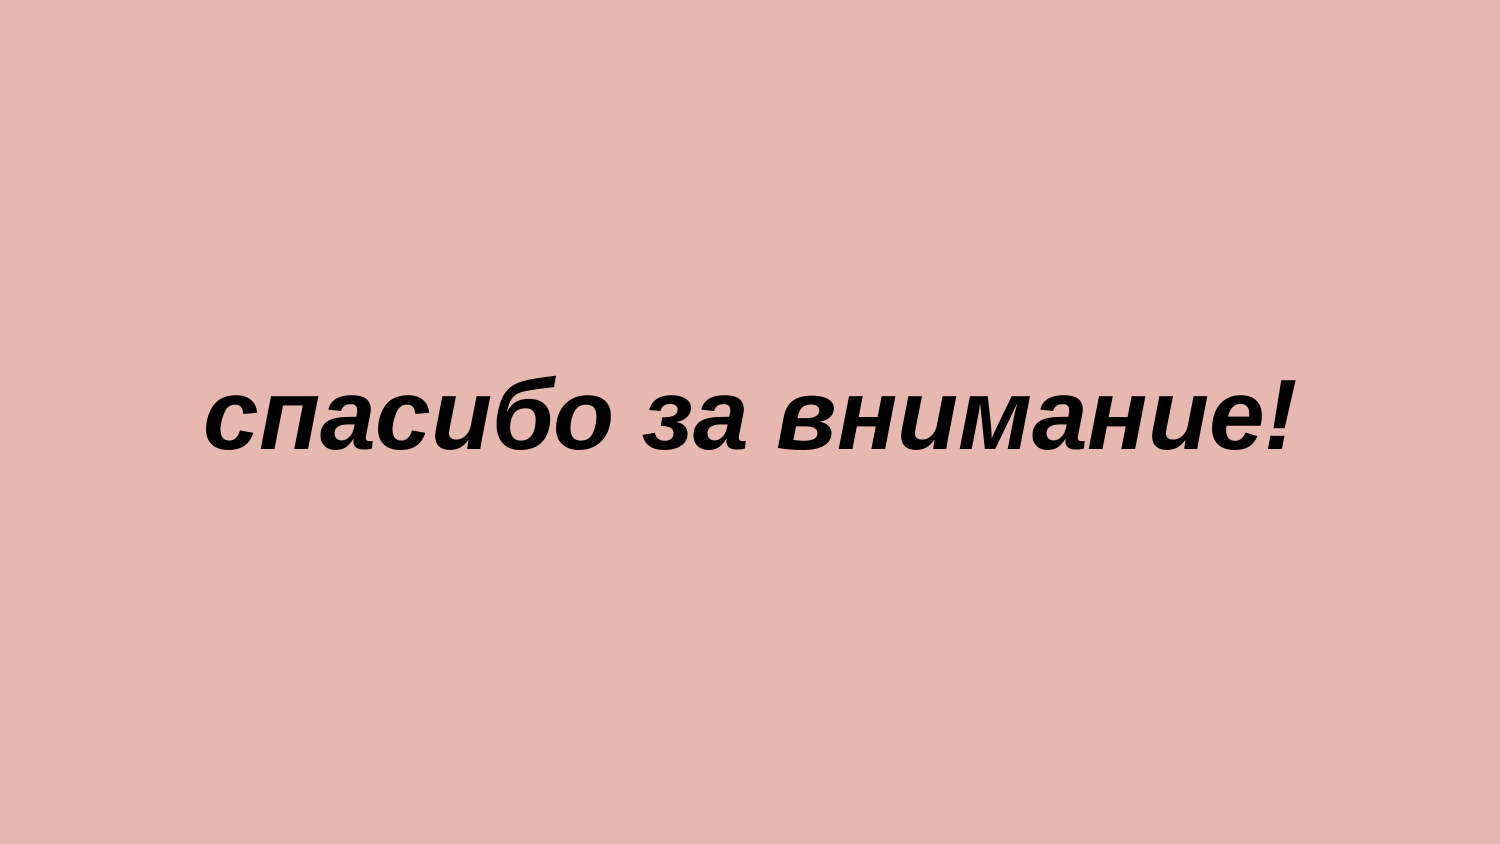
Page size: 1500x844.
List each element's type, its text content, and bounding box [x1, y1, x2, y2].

title спасибо за внимание! [188, 73, 1432, 745]
